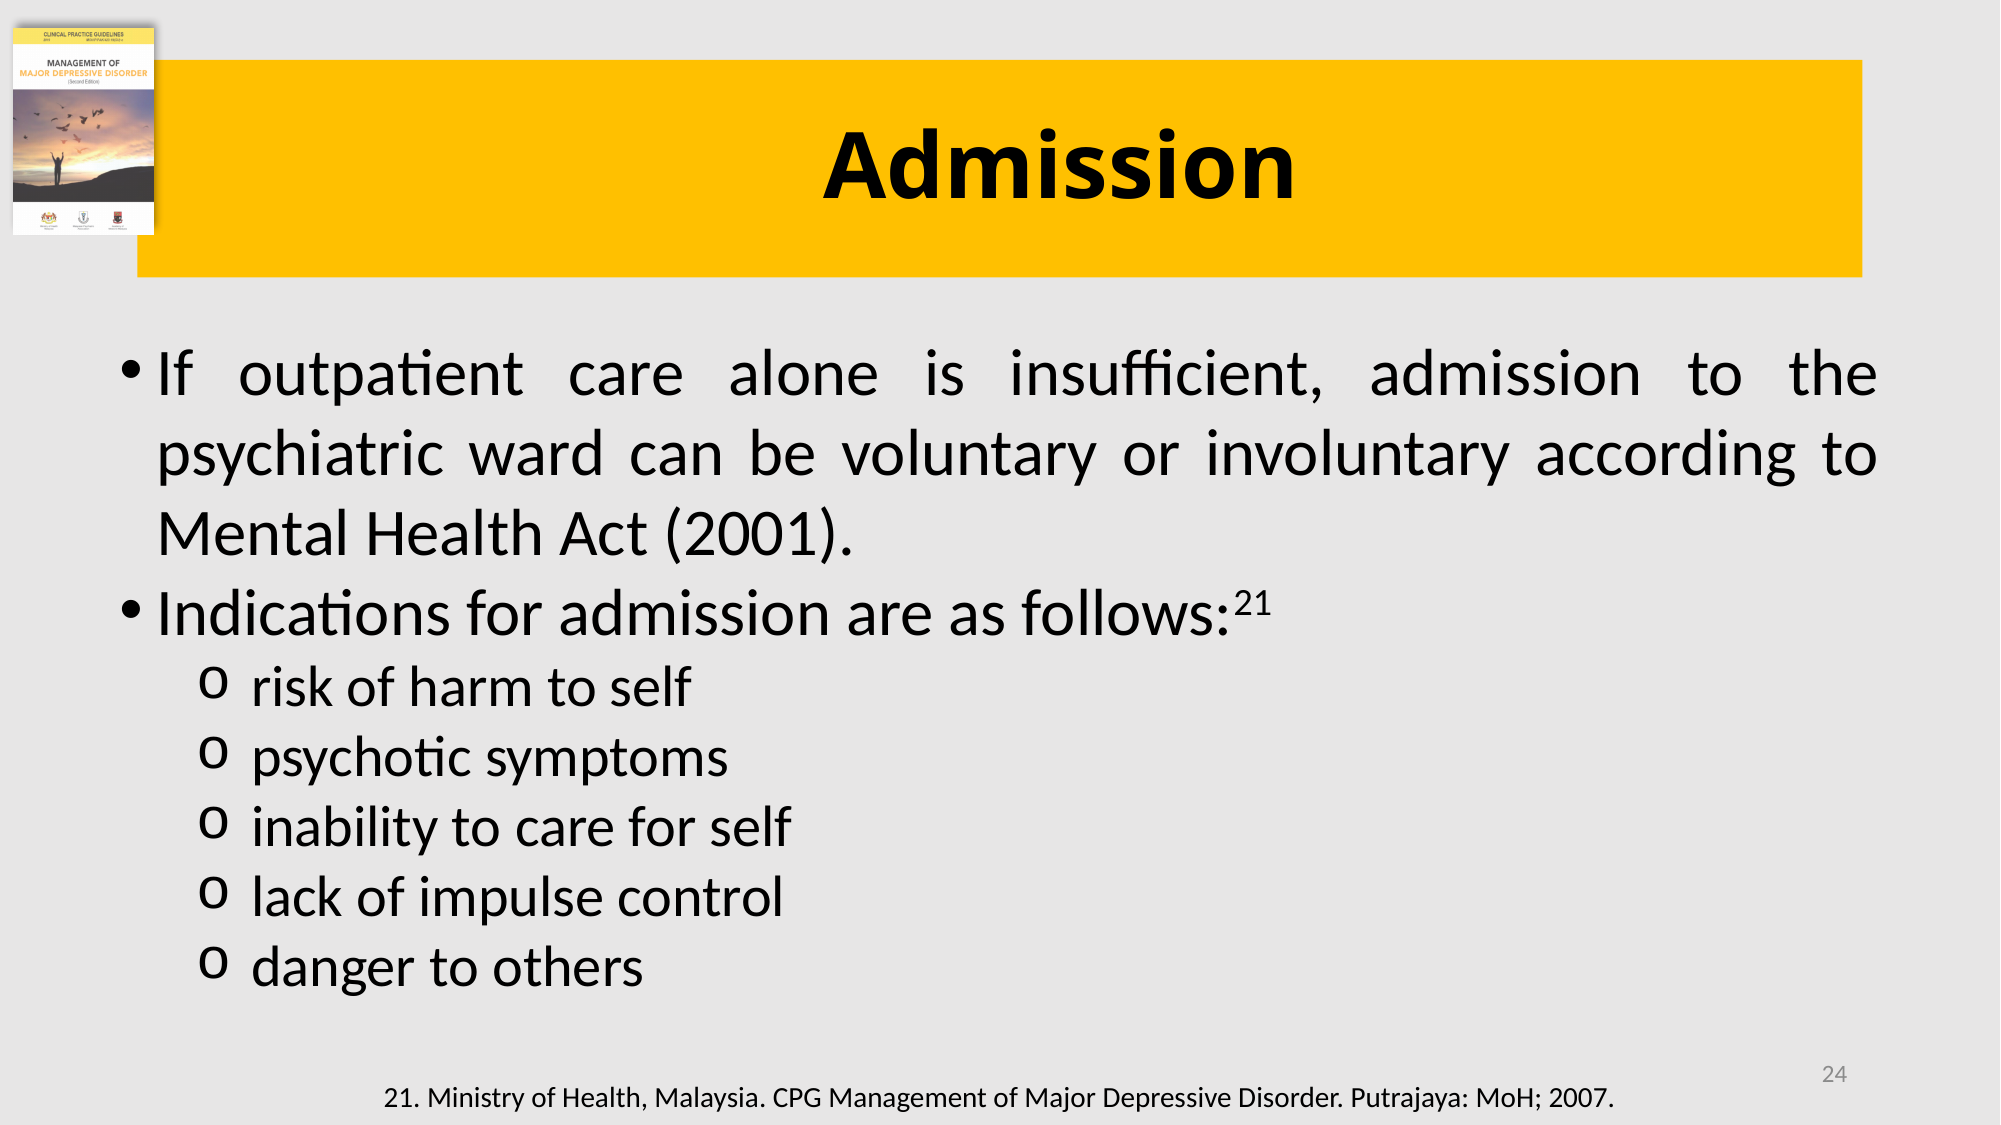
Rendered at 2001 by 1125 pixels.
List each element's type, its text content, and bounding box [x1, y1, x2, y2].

slide_number 24 [1412, 1042, 1863, 1103]
picture [13, 28, 154, 235]
title Admission [137, 59, 1863, 278]
list If outpatient care alone is insufficient, admission to the psychiatric ward can be voluntary or involuntary according to Mental Health Act (2001). Indications for admission are as follows:21 risk of harm to self psychotic symptoms inability to care for self lack of impulse control danger to others [104, 320, 1896, 1096]
text_box 21. Ministry of Health, Malaysia. CPG Management of Major Depressive Disorder. Putrajaya: MoH; 2007. [368, 1070, 1631, 1121]
